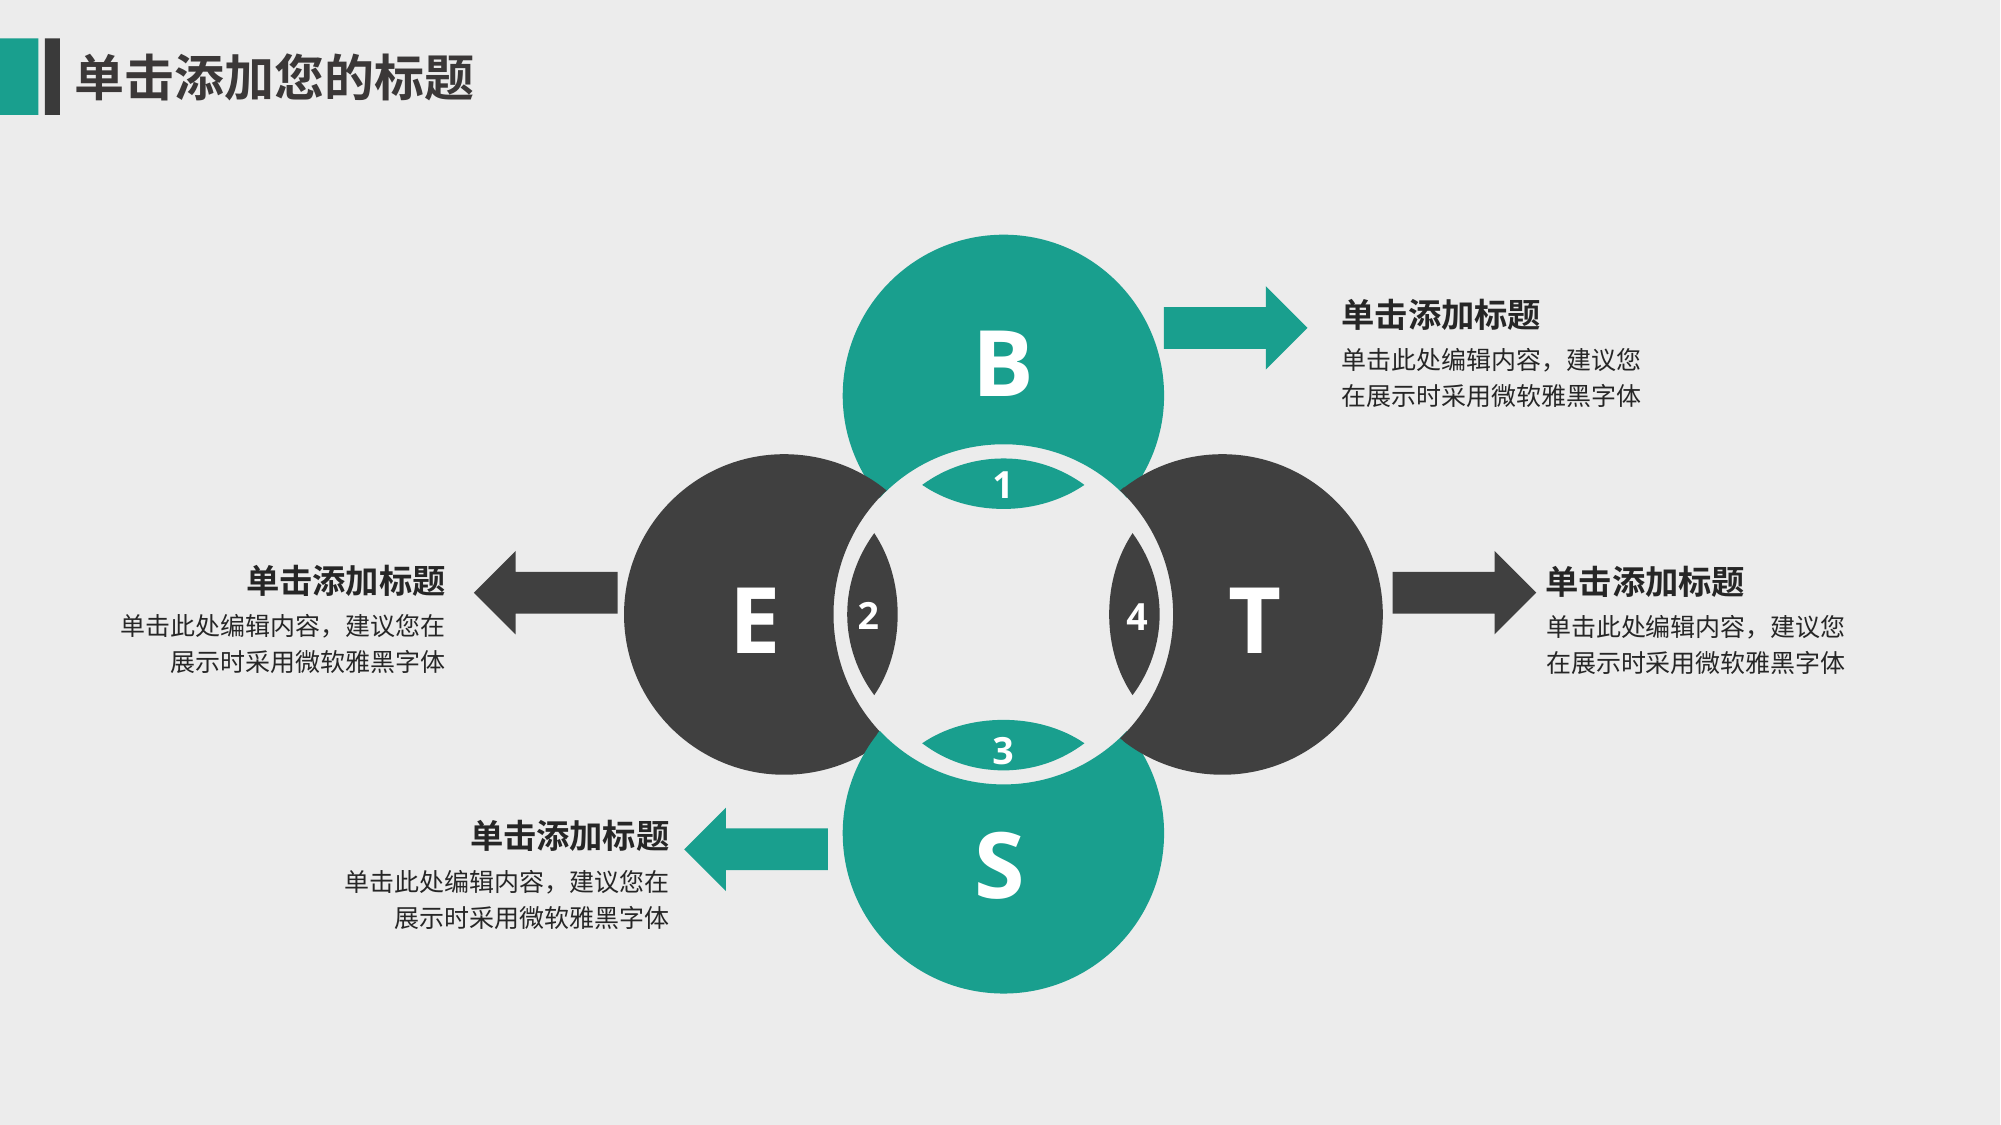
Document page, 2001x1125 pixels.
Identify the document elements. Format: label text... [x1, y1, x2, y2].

text_box 单击此处编辑内容，建议您在展示时采用微软雅黑字体 [1545, 605, 1865, 678]
text_box [850, 533, 898, 696]
text_box 单击添加标题 [1341, 286, 1555, 335]
text_box [1029, 460, 1085, 507]
text_box 单击添加标题 [1545, 553, 1759, 602]
text_box 3 [977, 719, 1029, 780]
text_box 2 [842, 584, 894, 645]
text_box 单击添加标题 [456, 807, 670, 856]
text_box 单击添加标题 [233, 551, 446, 600]
text_box [1162, 283, 1310, 373]
text_box 单击此处编辑内容，建议您在展示时采用微软雅黑字体 [342, 860, 670, 933]
text_box [842, 730, 1165, 994]
text_box [1111, 533, 1157, 585]
text_box [1120, 454, 1383, 775]
text_box E [714, 554, 796, 680]
text_box [624, 454, 887, 775]
text_box [922, 460, 977, 507]
text_box [682, 805, 829, 894]
text_box T [1213, 554, 1297, 680]
text_box B [957, 296, 1049, 422]
text_box [472, 548, 619, 637]
text_box 1 [977, 453, 1029, 514]
text_box 单击此处编辑内容，建议您在展示时采用微软雅黑字体 [1341, 338, 1661, 411]
text_box [842, 234, 1165, 491]
text_box [1391, 548, 1538, 637]
text_box [1112, 646, 1156, 696]
text_box 单击添加您的标题 [59, 39, 509, 114]
text_box 单击此处编辑内容，建议您在展示时采用微软雅黑字体 [118, 604, 446, 677]
text_box [922, 722, 977, 768]
text_box [1029, 721, 1085, 768]
text_box 4 [1111, 585, 1163, 646]
text_box S [959, 799, 1041, 924]
